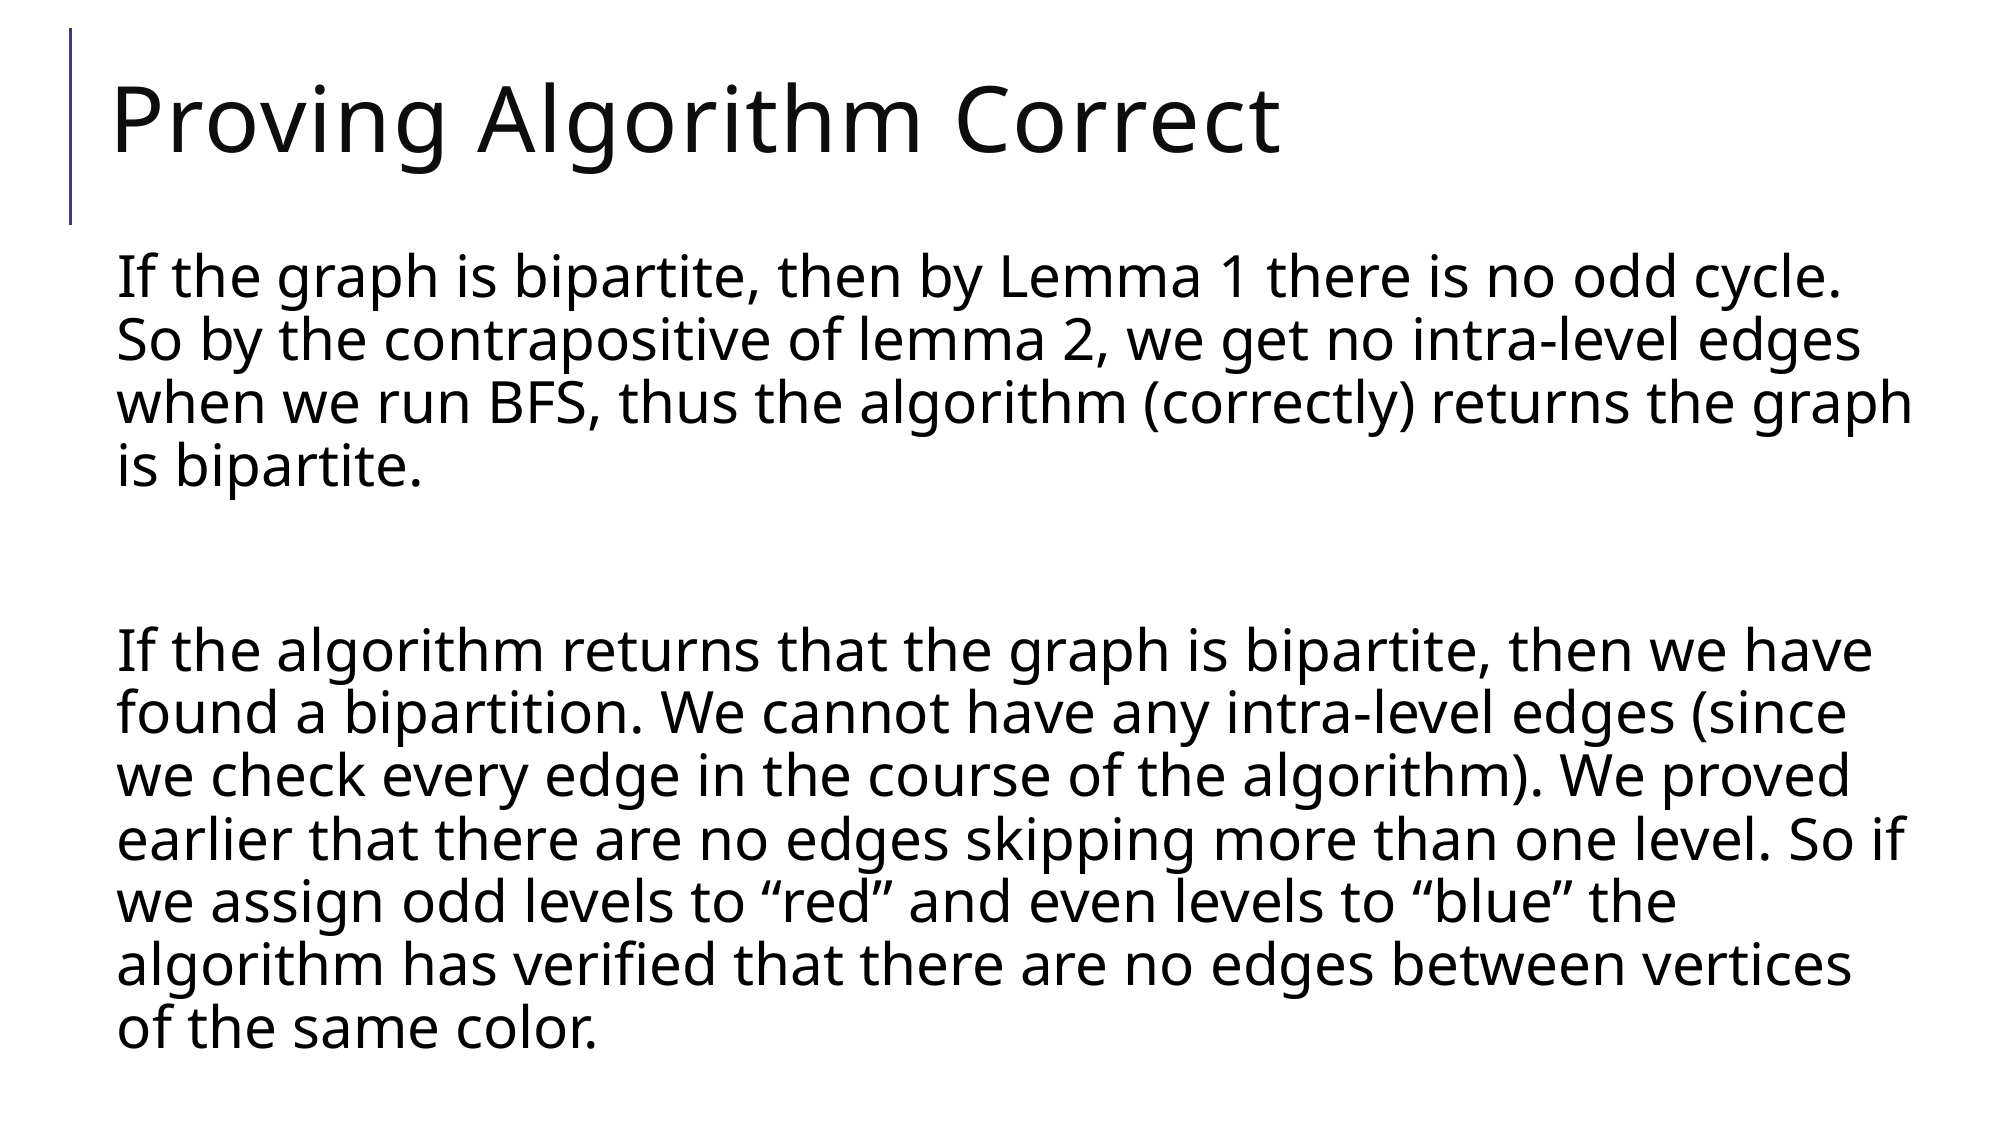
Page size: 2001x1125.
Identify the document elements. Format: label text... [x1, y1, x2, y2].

list If the graph is bipartite, then by Lemma 1 there is no odd cycle. So by the contrapositive of lemma 2, we get no intra-level edges when we run BFS, thus the algorithm (correctly) returns the graph is bipartite. If the algorithm returns that the graph is bipartite, then we have found a bipartition. We cannot have any intra-level edges (since we check every edge in the course of the algorithm). We proved earlier that there are no edges skipping more than one level. So if we assign odd levels to “red” and even levels to “blue” the algorithm has verified that there are no edges between vertices of the same color. [94, 240, 1930, 1035]
title Proving Algorithm Correct [94, 43, 1930, 210]
